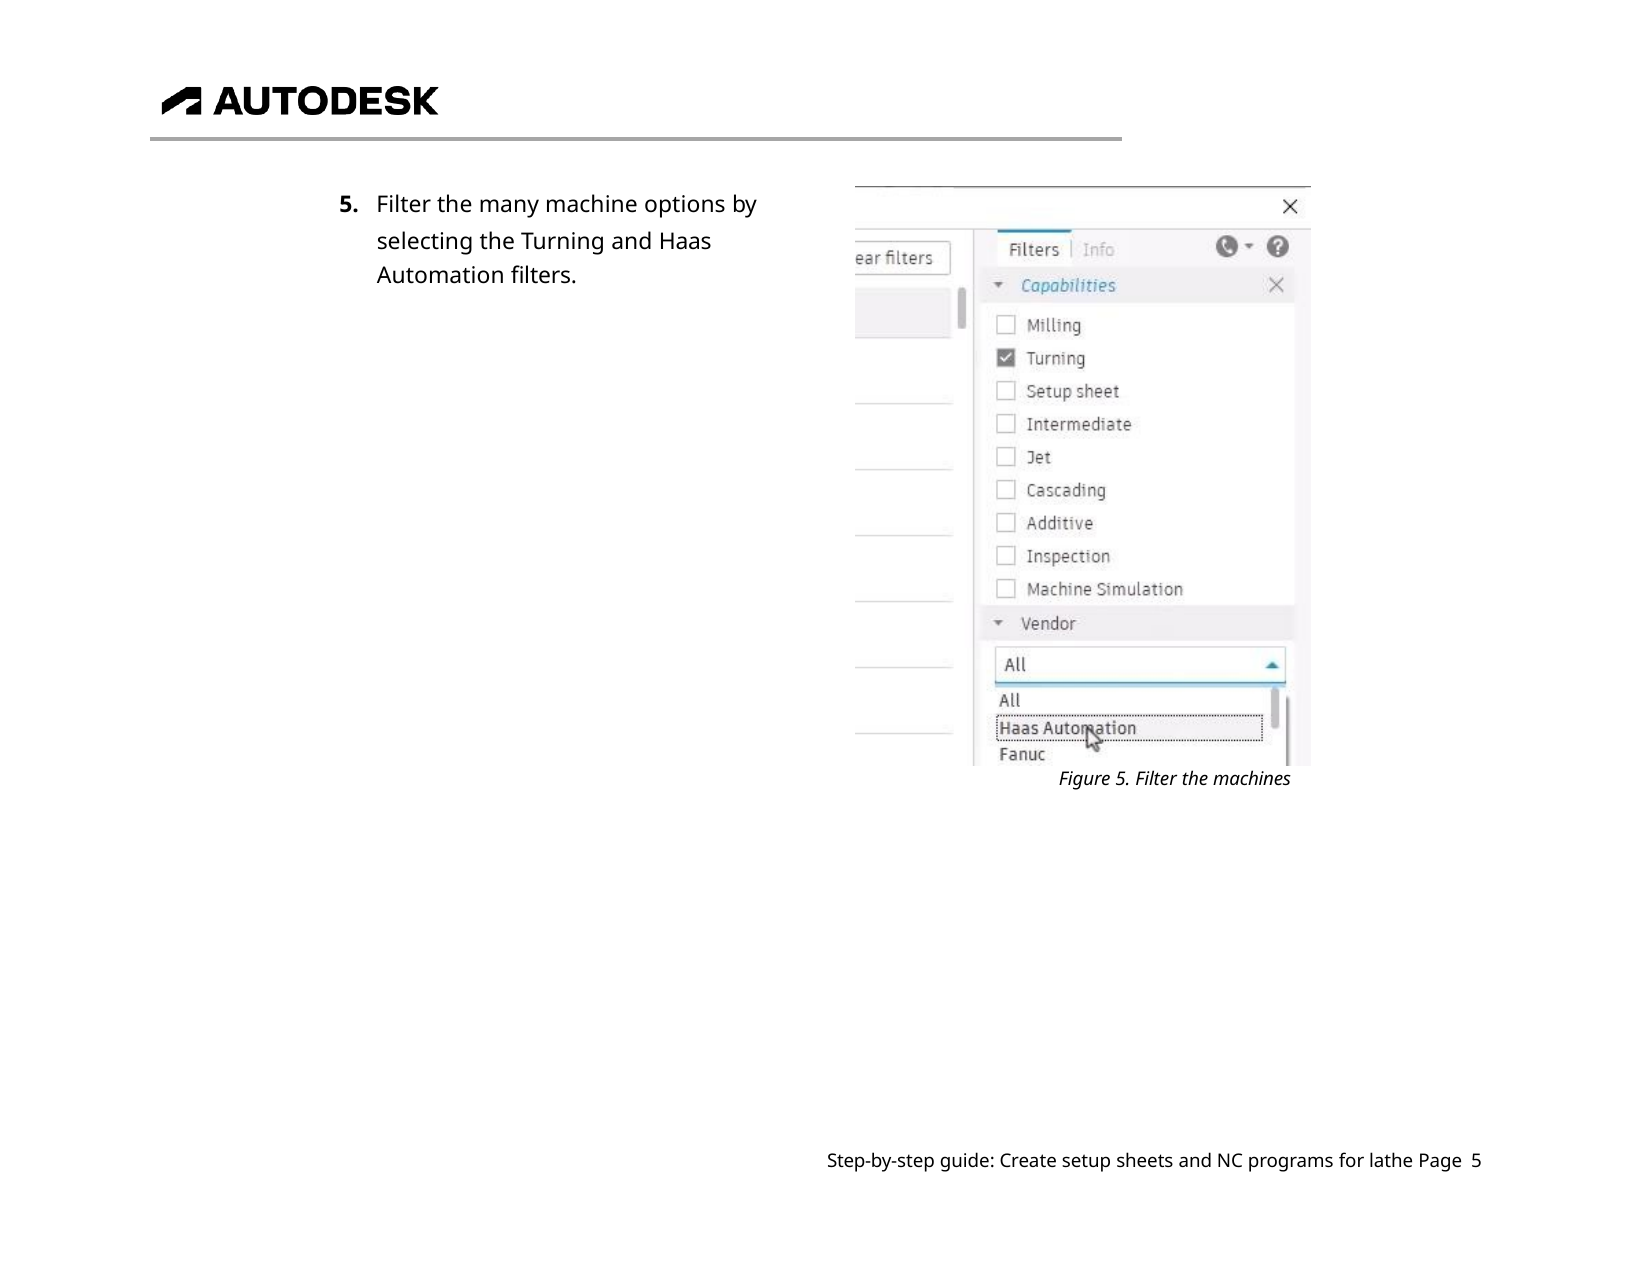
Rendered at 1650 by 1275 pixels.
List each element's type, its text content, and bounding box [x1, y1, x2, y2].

picture [161, 86, 439, 115]
table_header 5. Filter the many machine options by selecting the Turning and Haas Automation filters. [334, 187, 807, 811]
slide_number Step-by-step guide: Create setup sheets and NC programs for lathe Page 10 [825, 1145, 1509, 1275]
table_header Figure 5. Filter the machines [807, 187, 1316, 811]
picture [854, 186, 1311, 766]
